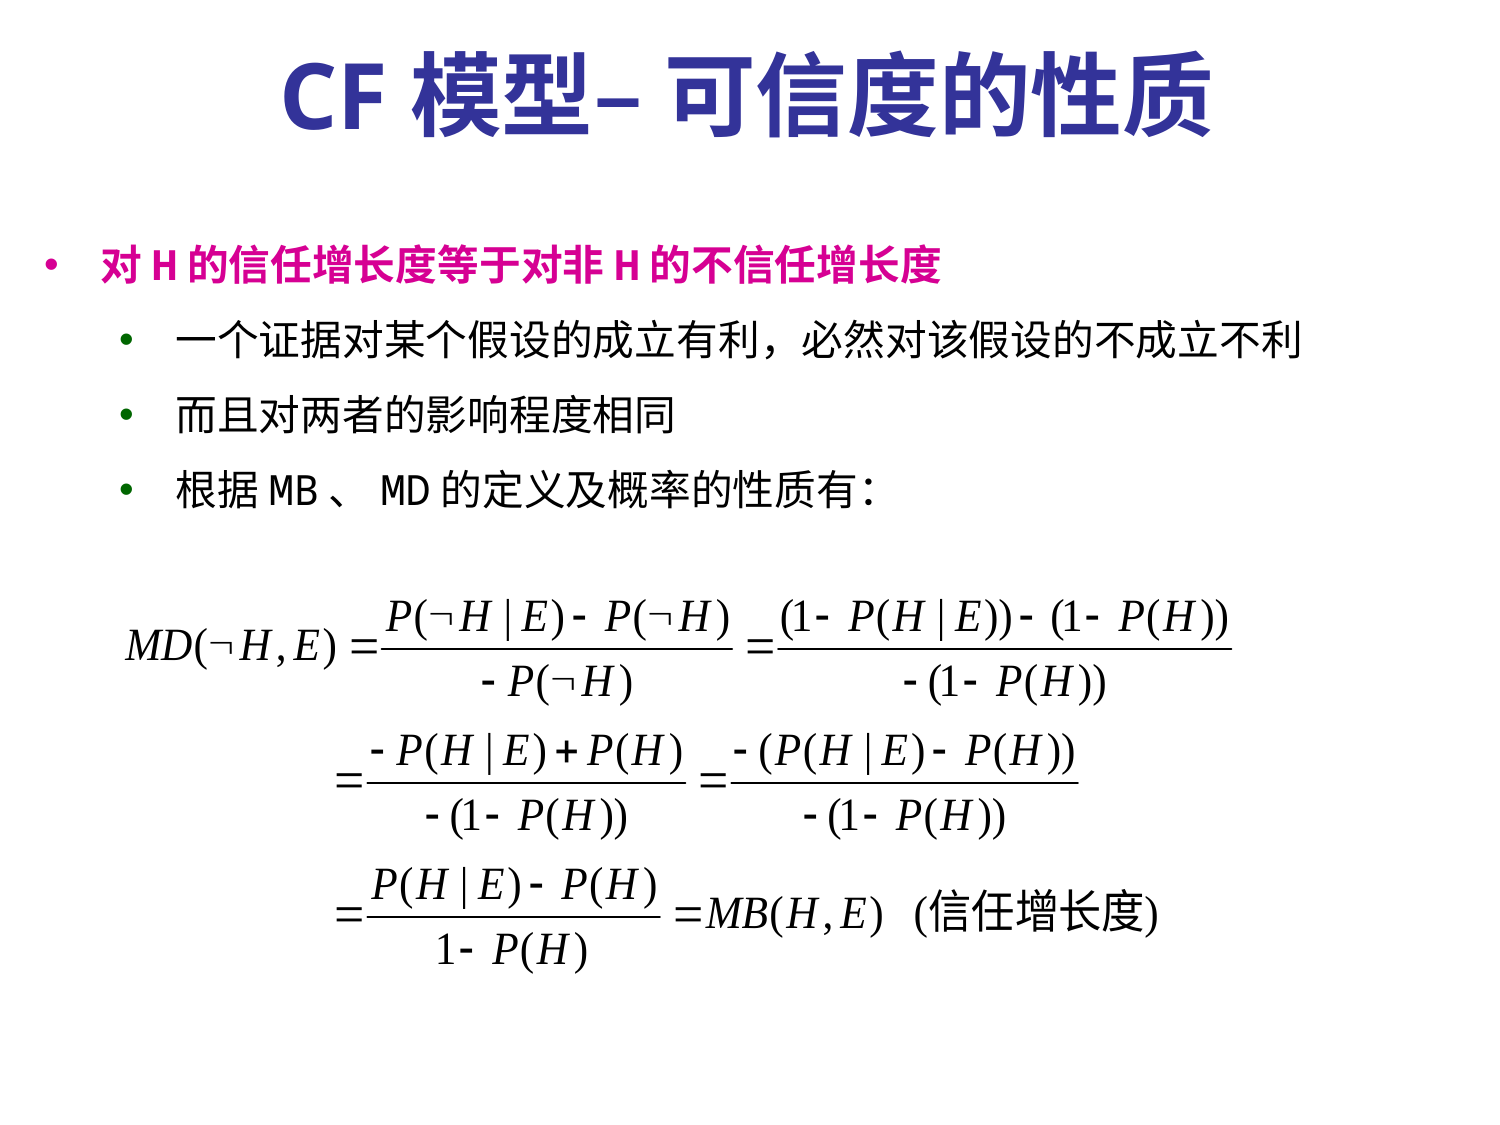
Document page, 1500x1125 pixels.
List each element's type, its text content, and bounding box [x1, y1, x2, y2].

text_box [117, 585, 1241, 984]
text_box CF模型– 可信度的性质 [58, 24, 1436, 156]
text_box 对H的信任增长度等于对非H的不信任增长度 一个证据对某个假设的成立有利，必然对该假设的不成立不利 而且对两者的影响程度相同 根据MB、MD的定义及概率的性质有： [29, 231, 1471, 893]
